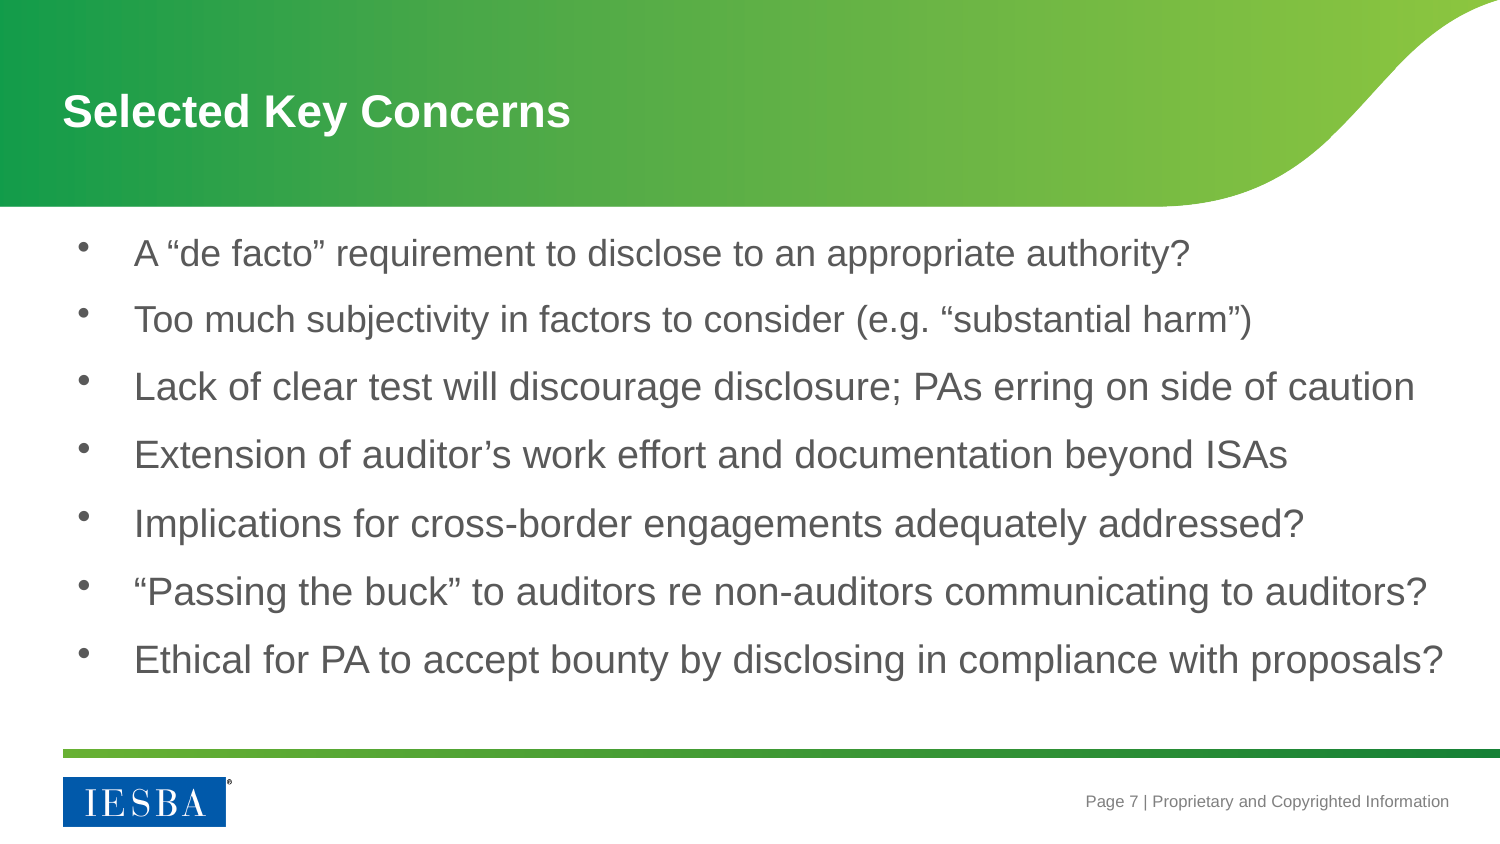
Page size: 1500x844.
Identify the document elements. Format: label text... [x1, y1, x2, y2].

picture [0, 0, 1500, 207]
list A “de facto” requirement to disclose to an appropriate authority? Too much subjectivity in factors to consider (e.g. “substantial harm”) Lack of clear test will discourage disclosure; PAs erring on side of caution Extension of auditor’s work effort and documentation beyond ISAs Implications for cross-border engagements adequately addressed? “Passing the buck” to auditors re non-auditors communicating to auditors? Ethical for PA to accept bounty by disclosing in compliance with proposals? [62, 221, 1500, 760]
title Selected Key Concerns [62, 46, 1300, 172]
picture [63, 777, 232, 827]
